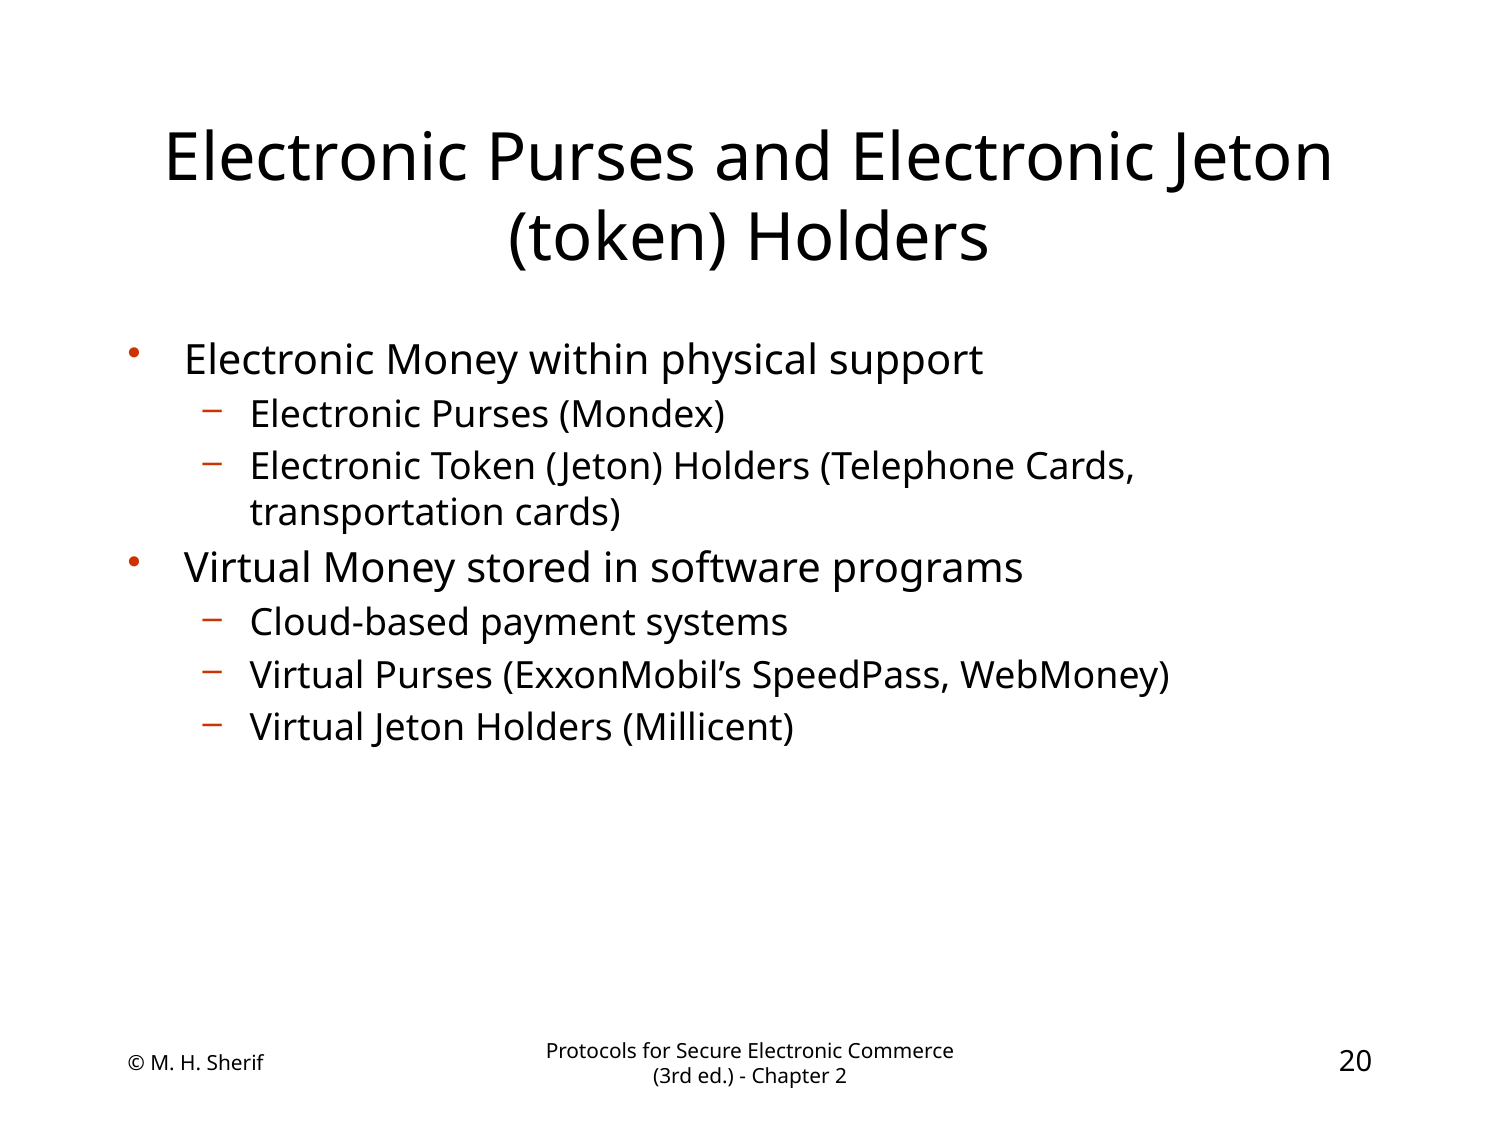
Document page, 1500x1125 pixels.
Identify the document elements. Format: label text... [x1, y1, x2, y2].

slide_number 20 [1074, 1025, 1388, 1100]
list Electronic Money within physical support Electronic Purses (Mondex) Electronic Token (Jeton) Holders (Telephone Cards, transportation cards) Virtual Money stored in software programs Cloud-based payment systems Virtual Purses (ExxonMobil’s SpeedPass, WebMoney) Virtual Jeton Holders (Millicent) [112, 324, 1388, 1000]
footer Protocols for Secure Electronic Commerce (3rd ed.) - Chapter 2 [512, 1025, 988, 1100]
title Electronic Purses and Electronic Jeton (token) Holders [112, 99, 1388, 288]
slide_number © M. H. Sherif [112, 1025, 425, 1100]
